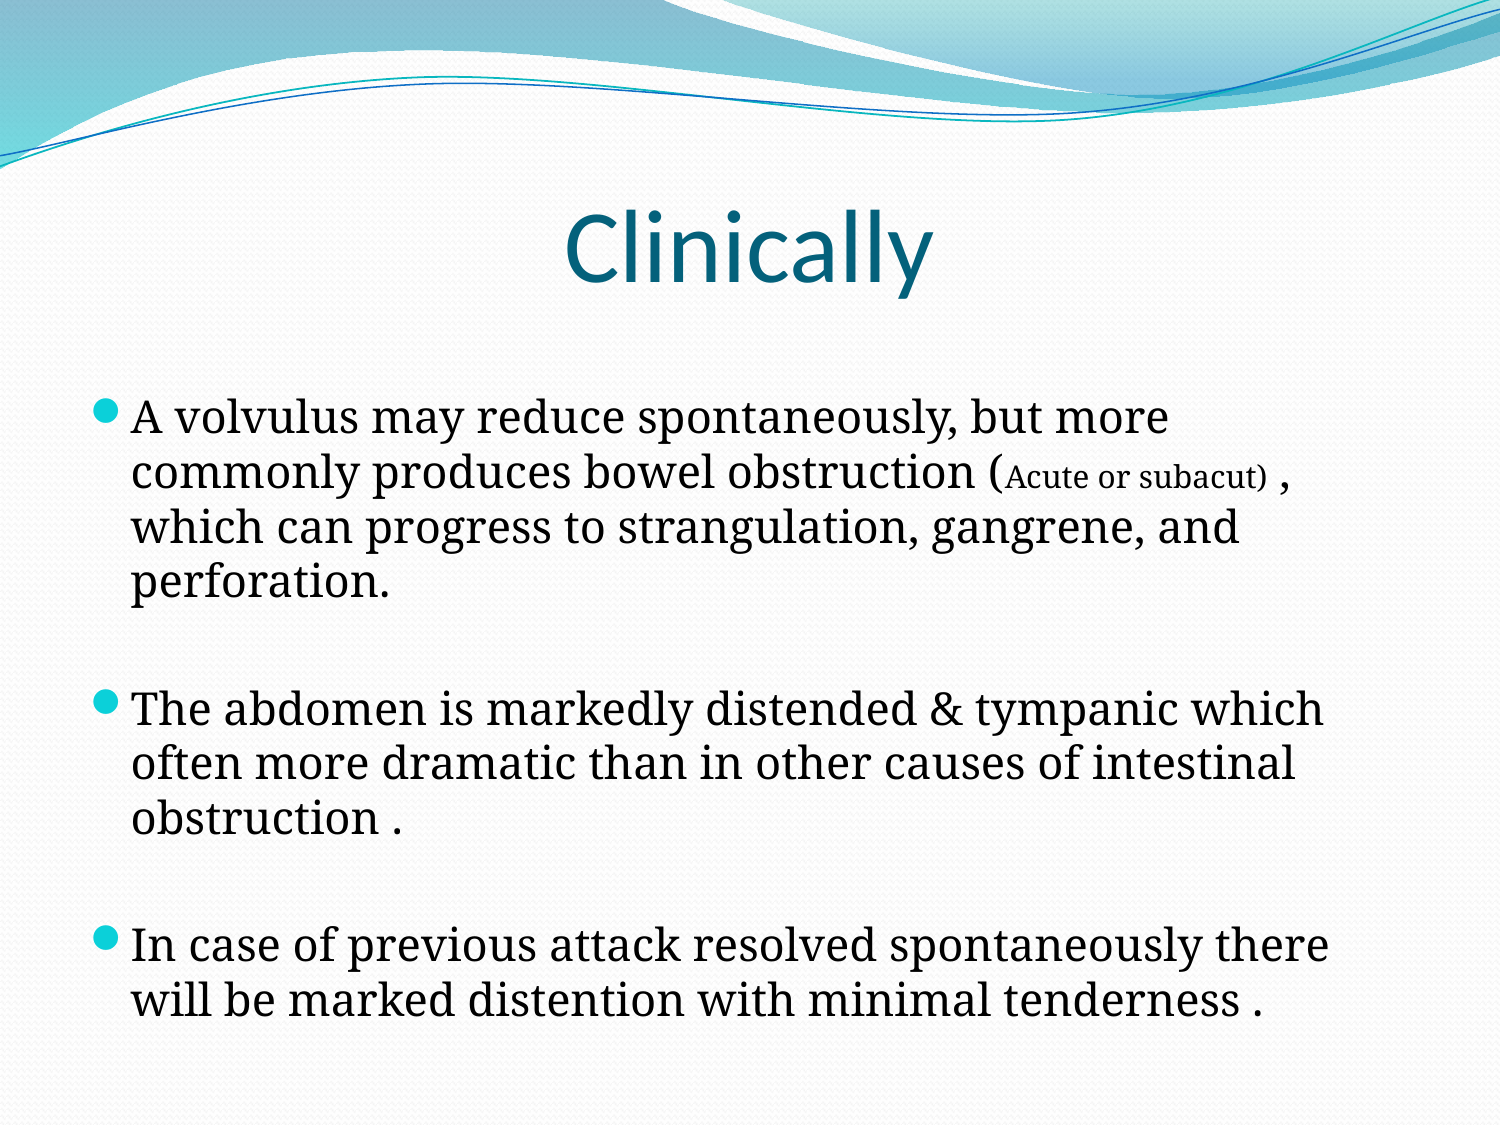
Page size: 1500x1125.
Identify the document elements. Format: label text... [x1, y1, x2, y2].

list A volvulus may reduce spontaneously, but more commonly produces bowel obstruction (Acute or subacut) , which can progress to strangulation, gangrene, and perforation. The abdomen is markedly distended & tympanic which often more dramatic than in other causes of intestinal obstruction . In case of previous attack resolved spontaneously there will be marked distention with minimal tenderness . [75, 317, 1425, 1038]
title Clinically [75, 115, 1425, 303]
